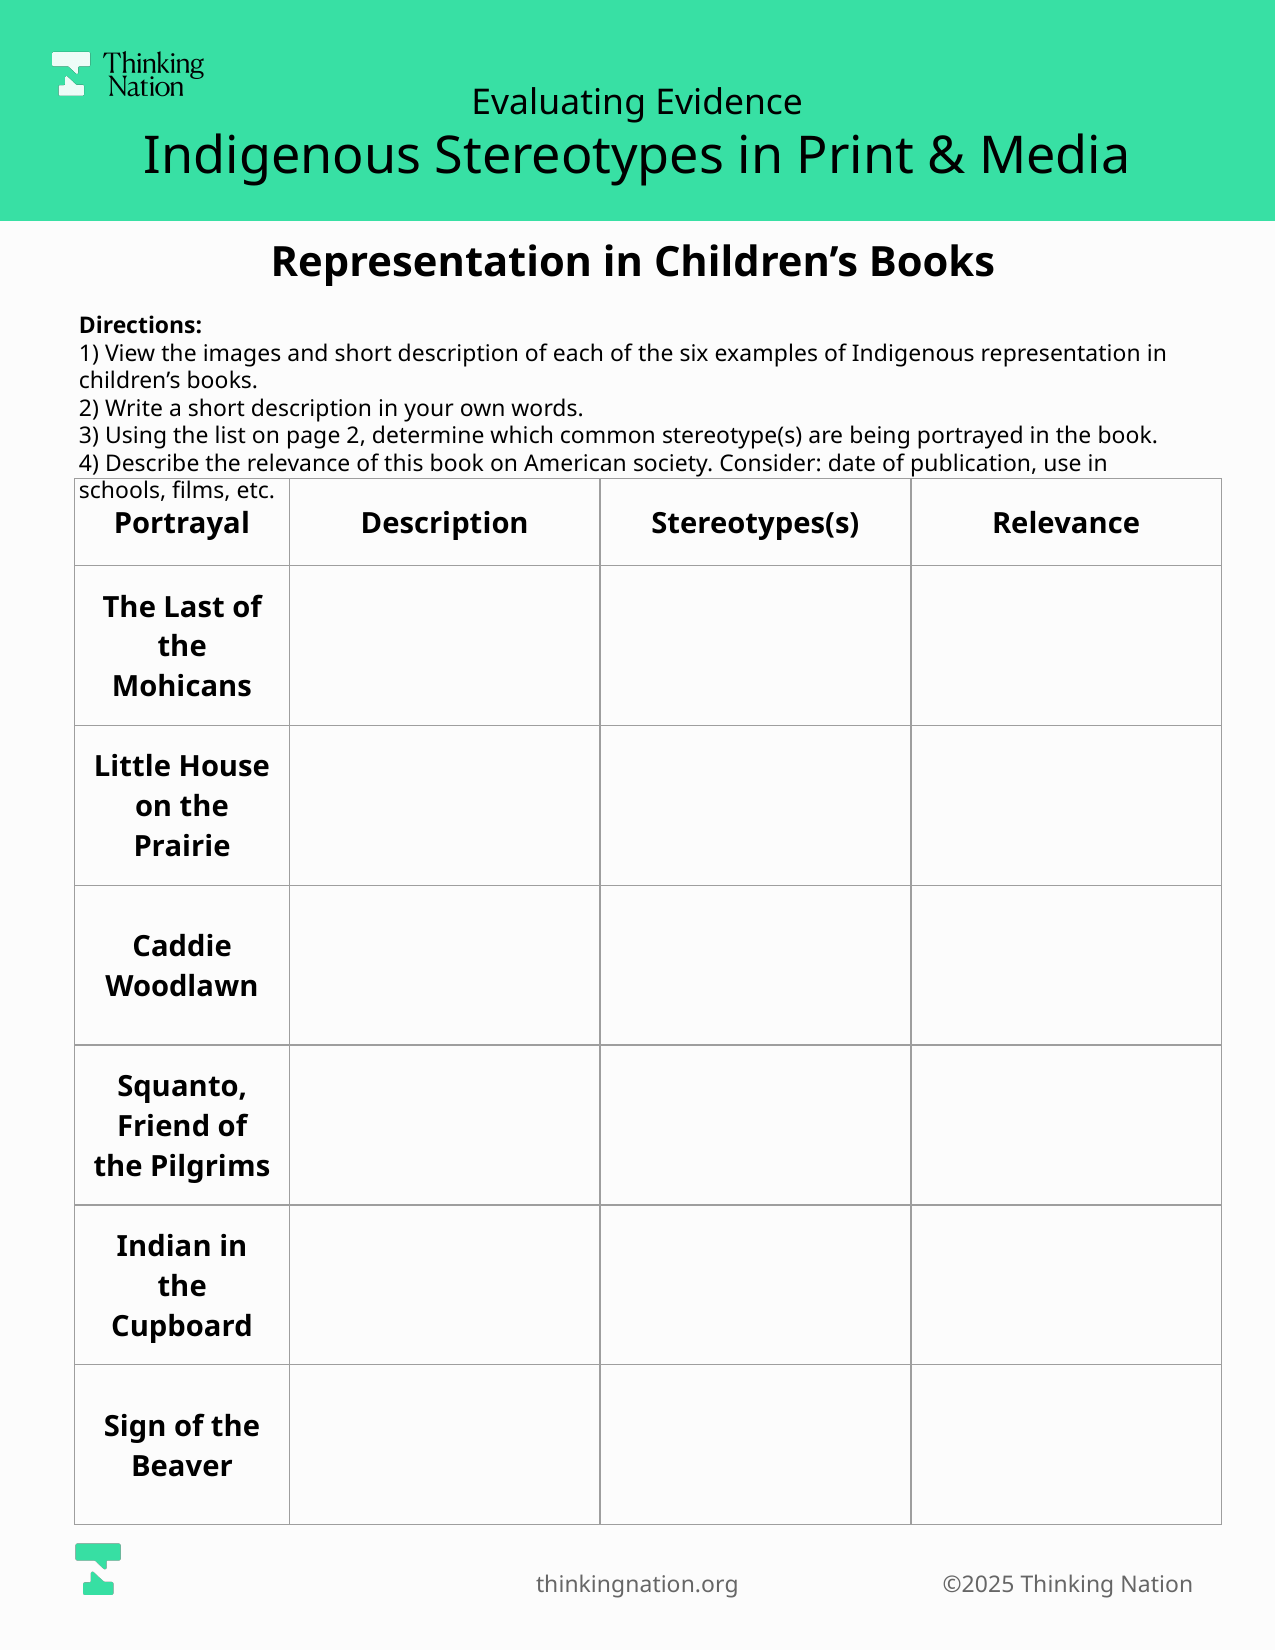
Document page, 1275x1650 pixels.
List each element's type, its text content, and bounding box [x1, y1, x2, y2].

picture [62, 1533, 134, 1605]
table_header Description [290, 479, 599, 565]
table_cell [290, 566, 599, 725]
picture [35, 37, 210, 110]
table_cell [290, 726, 599, 885]
table_cell [912, 1046, 1221, 1204]
table_header Stereotypes(s) [601, 479, 910, 565]
table_header Relevance [912, 479, 1221, 565]
table_cell Caddie Woodlawn [75, 886, 289, 1044]
table_cell [601, 726, 910, 885]
table_cell [601, 566, 910, 725]
table_cell Little House on the Prairie [75, 726, 289, 885]
table_cell [601, 1206, 910, 1364]
table_cell [290, 886, 599, 1044]
table_header Portrayal [75, 479, 289, 565]
text_box thinkingnation.org [486, 1553, 789, 1605]
table_cell [601, 1365, 910, 1524]
table_cell [912, 1206, 1221, 1364]
table_cell [290, 1206, 599, 1364]
text_box Evaluating Evidence Indigenous Stereotypes in Print & Media [0, 0, 1275, 221]
text_box Representation in Children’s Books [67, 219, 1199, 292]
table_cell [912, 566, 1221, 725]
text_box ©2025 Thinking Nation [907, 1553, 1210, 1605]
table_cell [290, 1046, 599, 1204]
table_cell [601, 1046, 910, 1204]
table_cell The Last of the Mohicans [75, 566, 289, 725]
table_cell [912, 726, 1221, 885]
table_cell [912, 1365, 1221, 1524]
table_cell [290, 1365, 599, 1524]
table_cell [601, 886, 910, 1044]
table_cell Indian in the Cupboard [75, 1206, 289, 1364]
table_cell Sign of the Beaver [75, 1365, 289, 1524]
table_cell Squanto, Friend of the Pilgrims [75, 1046, 289, 1204]
text_box Directions: 1) View the images and short description of each of the six examples of Indigenous representation in children’s books. 2) Write a short description in your own words. 3) Using the list on page 2, determine which common stereotype(s) are being portrayed in the book. 4) Describe the relevance of this book on American society. Consider: date of publication, use in schools, films, etc. [64, 295, 1211, 518]
table_cell [912, 886, 1221, 1044]
